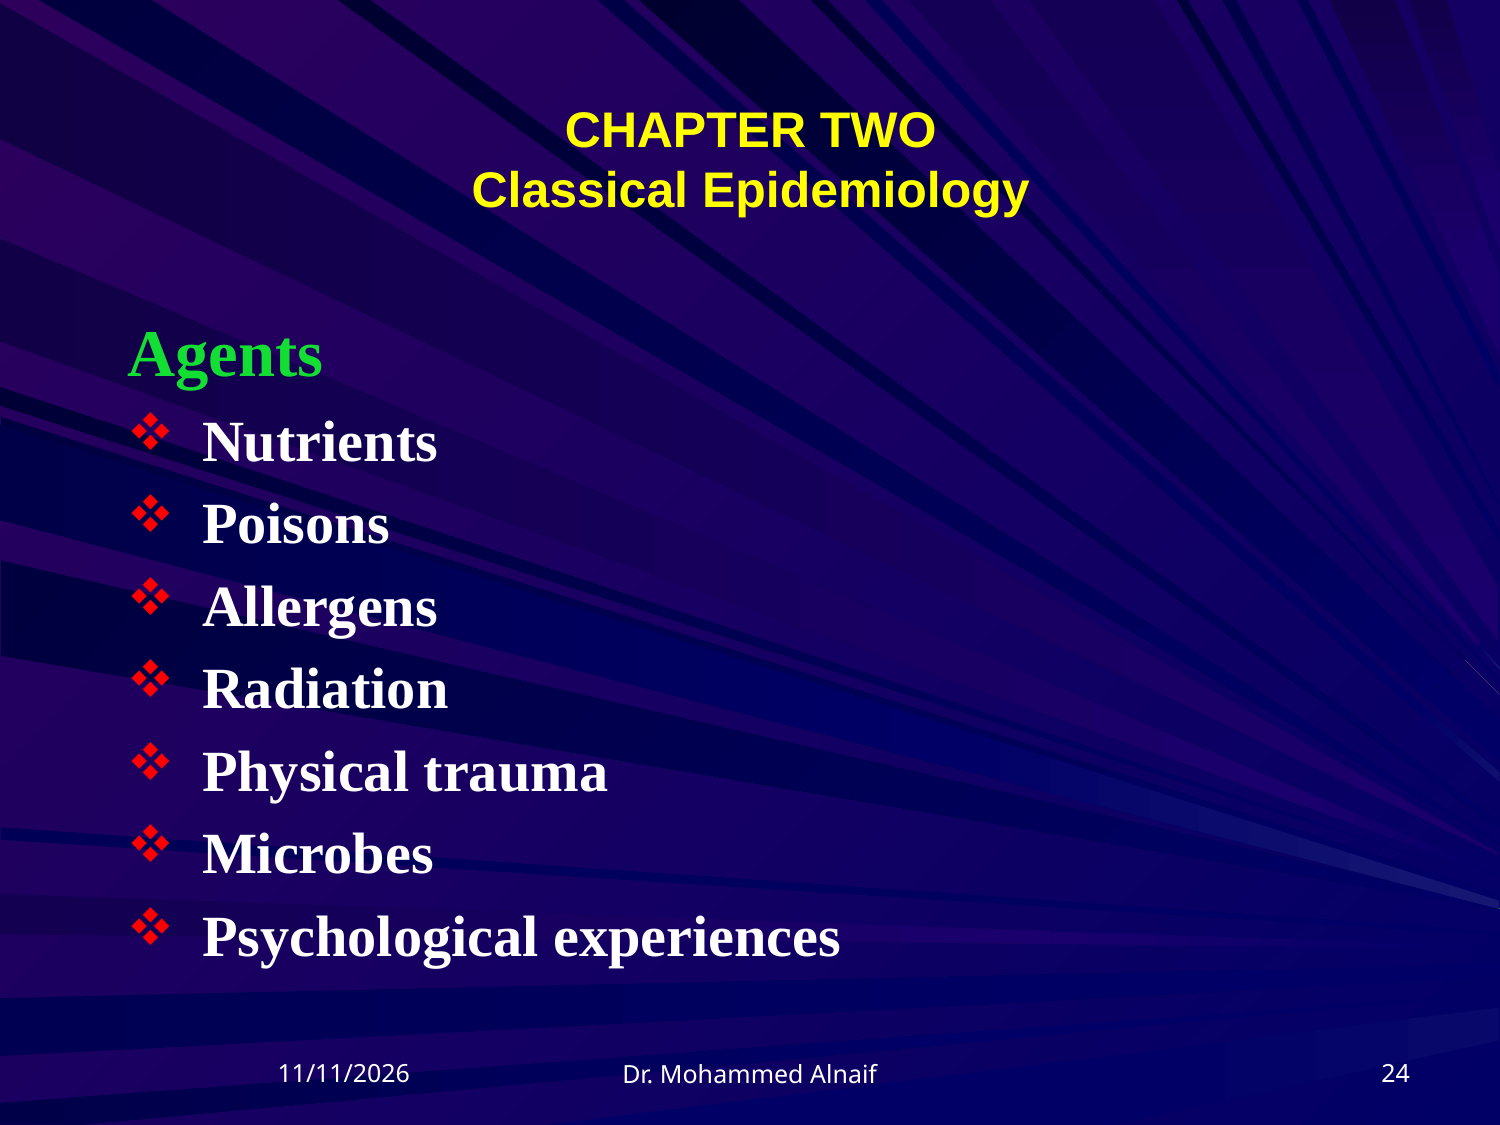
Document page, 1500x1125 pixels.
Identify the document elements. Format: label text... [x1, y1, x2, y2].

footer Dr. Mohammed Alnaif [512, 1024, 988, 1101]
title [112, 99, 1388, 288]
text_box CHAPTER TWO Classical Epidemiology [375, 89, 1126, 225]
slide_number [74, 1023, 426, 1100]
list Agents Nutrients Poisons Allergens Radiation Physical trauma Microbes Psychological experiences [111, 302, 1388, 978]
slide_number 24 [1074, 1023, 1426, 1100]
